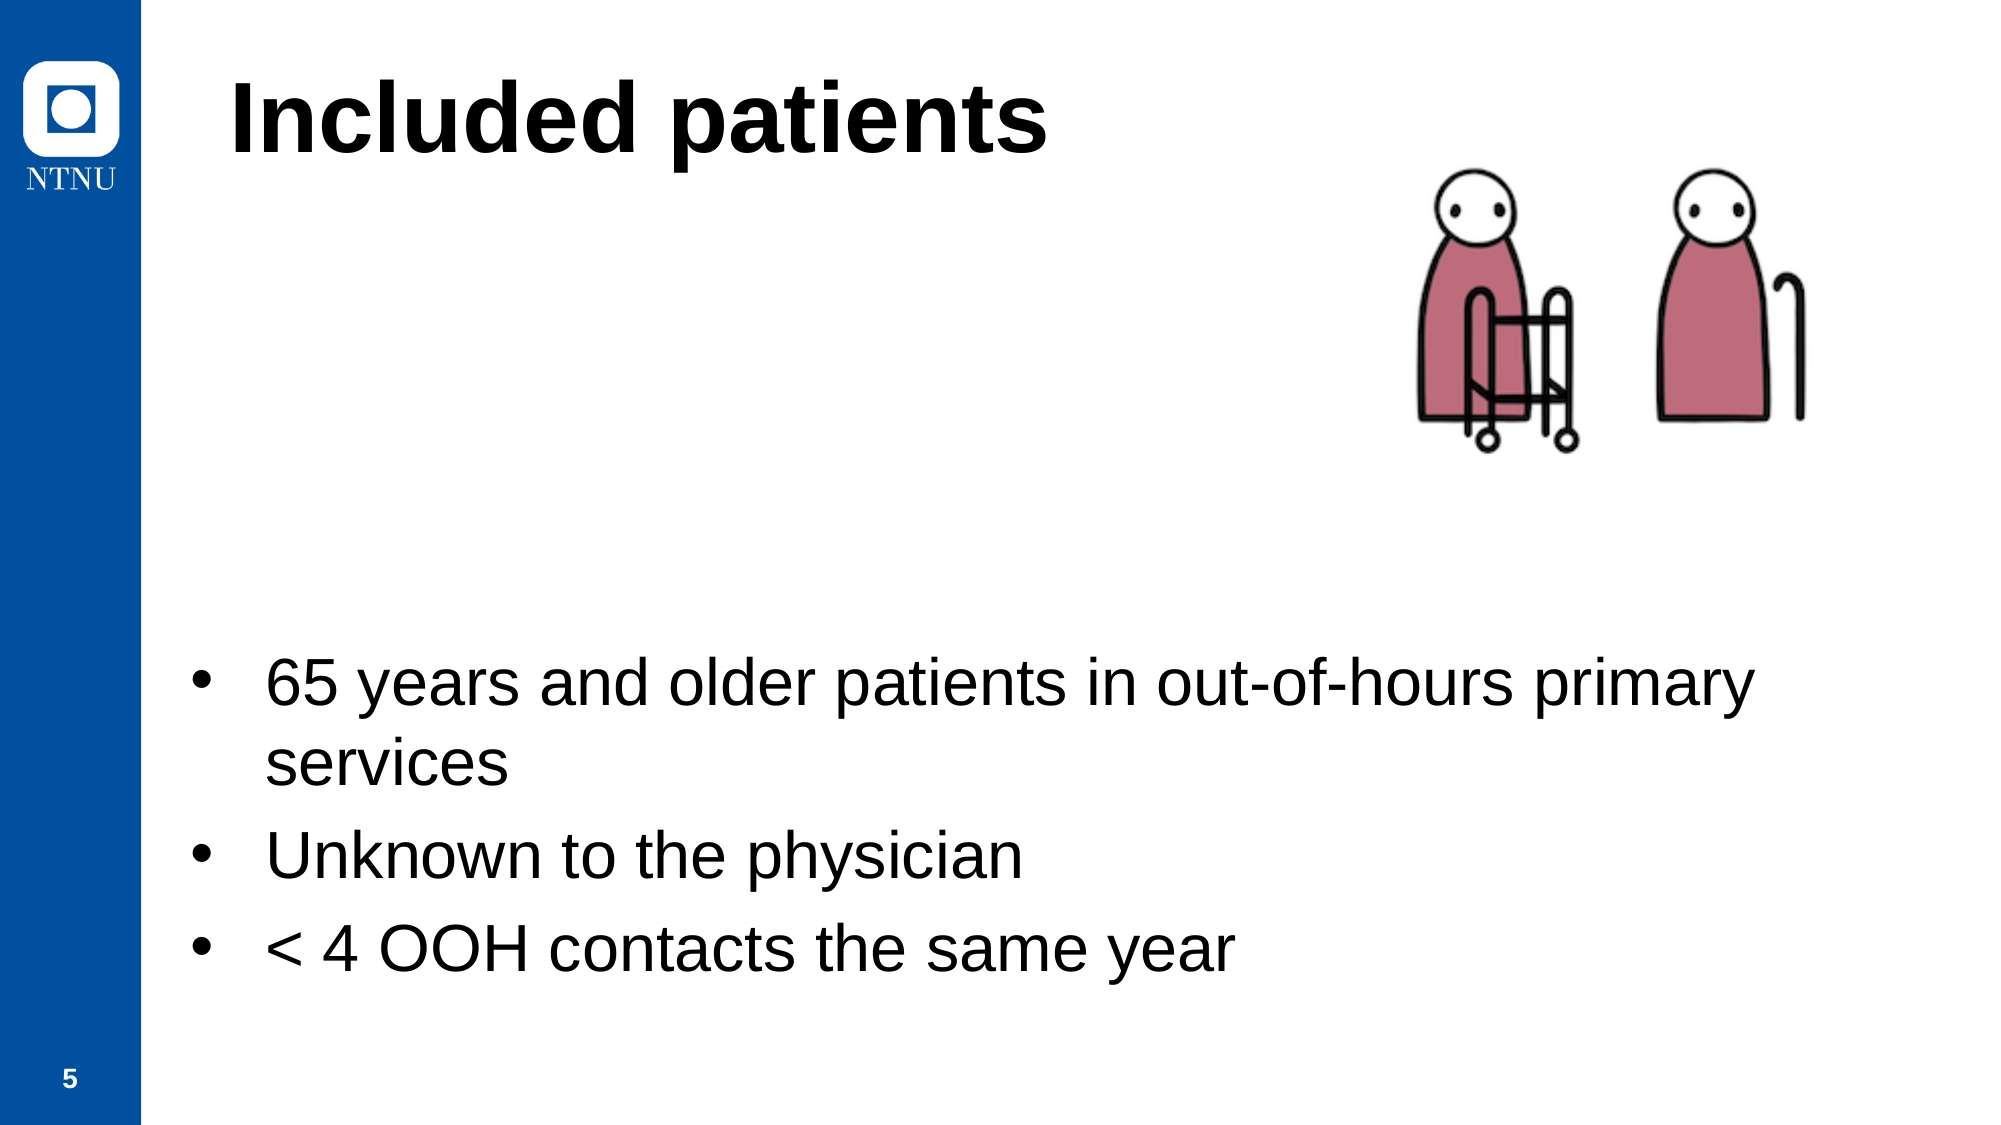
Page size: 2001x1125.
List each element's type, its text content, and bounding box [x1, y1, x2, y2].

picture [0, 0, 142, 1125]
picture [1369, 128, 1825, 462]
list 65 years and older patients in out-of-hours primary services Unknown to the physician < 4 OOH contacts the same year [175, 631, 1856, 1125]
title Included patients [214, 45, 1895, 187]
